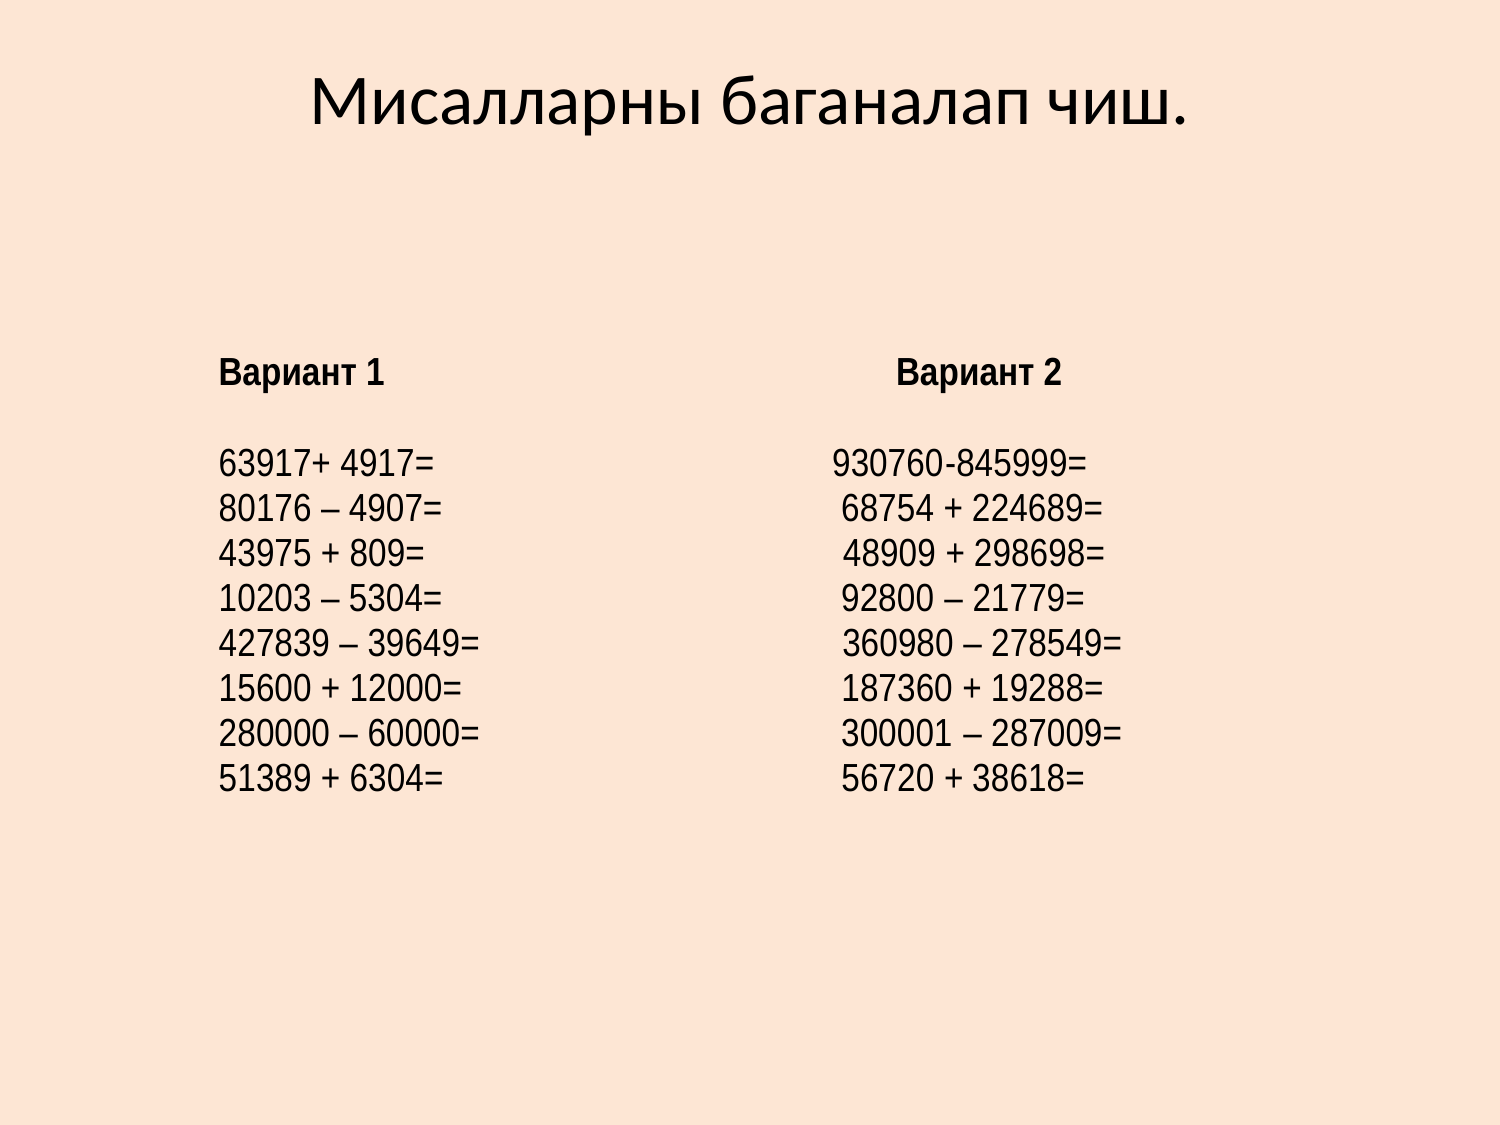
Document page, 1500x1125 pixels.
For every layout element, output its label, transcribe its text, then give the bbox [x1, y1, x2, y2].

picture [218, 349, 1500, 847]
title Мисалларны баганалап чиш. [75, 45, 1425, 233]
